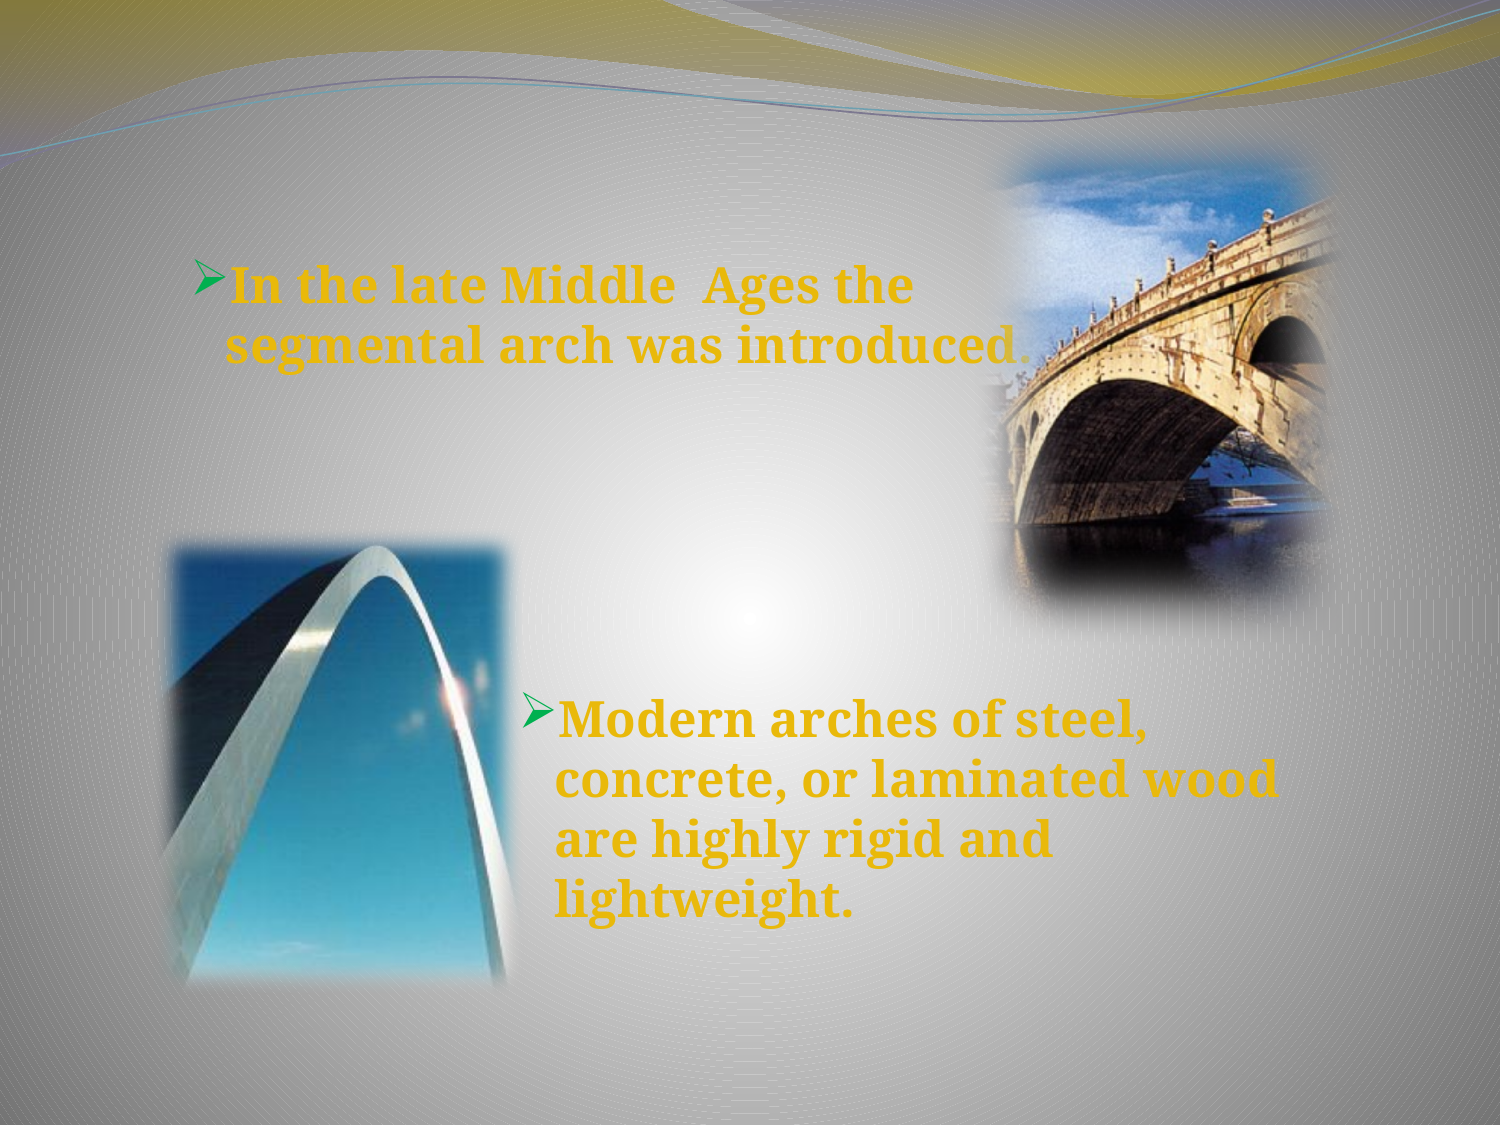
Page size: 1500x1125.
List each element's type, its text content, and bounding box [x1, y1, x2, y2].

picture [152, 527, 524, 997]
text_box Modern arches of steel, concrete, or laminated wood are highly rigid and lightweight. [531, 679, 1336, 935]
picture [972, 116, 1352, 648]
text_box In the late Middle Ages the segmental arch was introduced. [175, 246, 965, 381]
